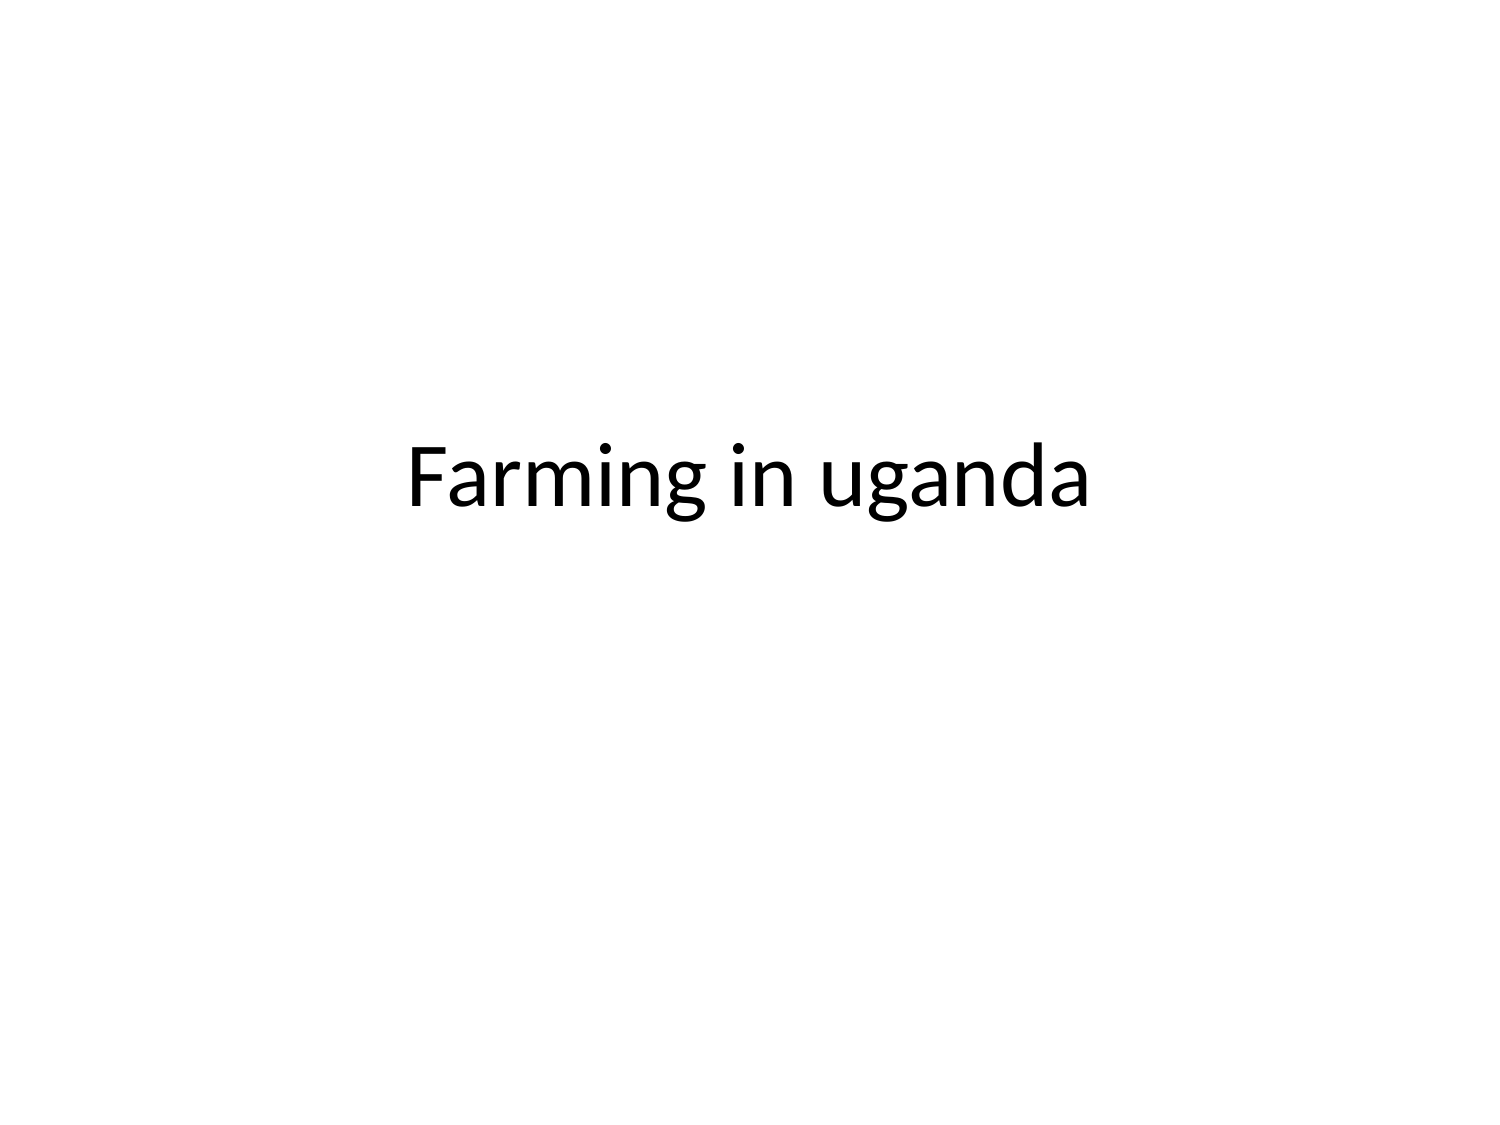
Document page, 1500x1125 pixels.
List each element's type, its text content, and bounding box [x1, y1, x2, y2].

title Farming in uganda [112, 349, 1388, 591]
